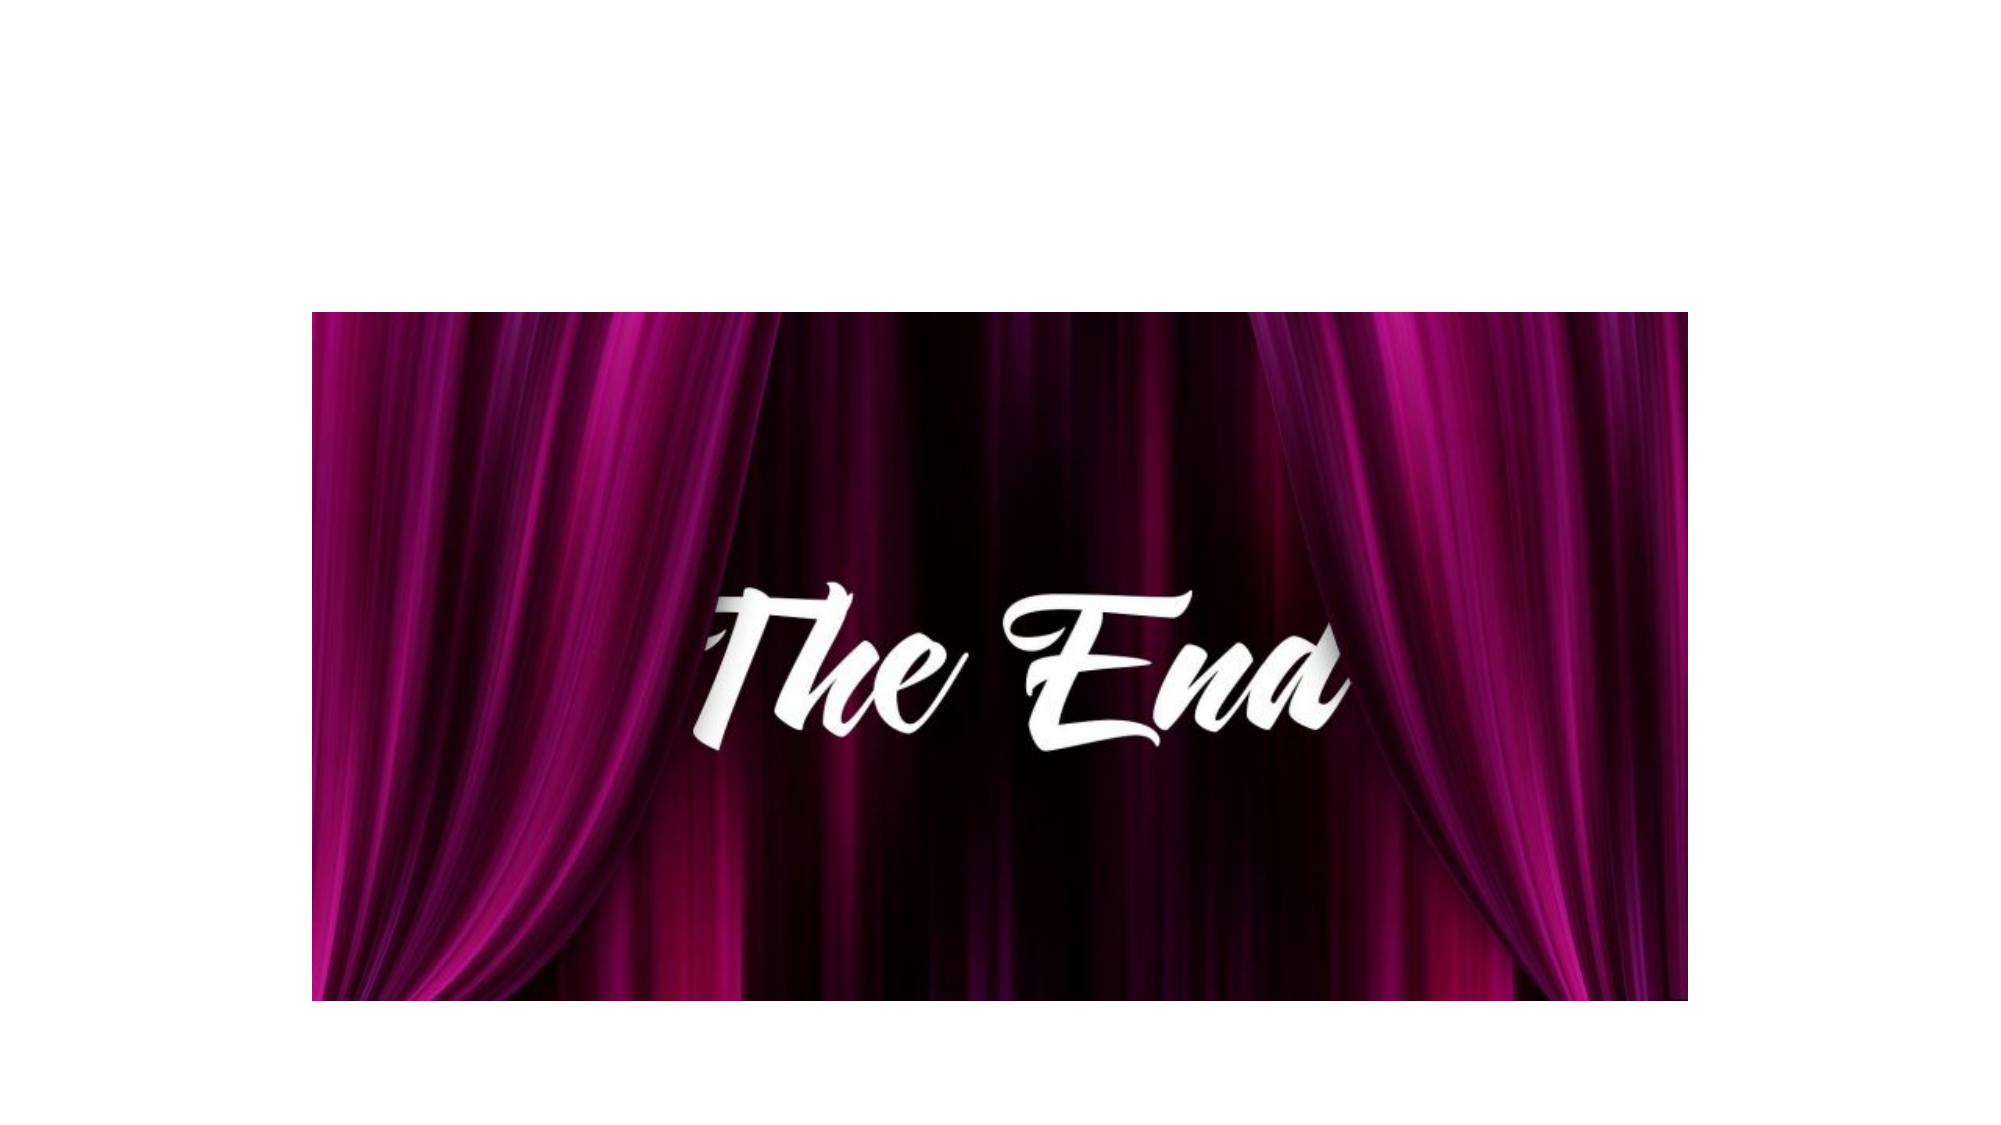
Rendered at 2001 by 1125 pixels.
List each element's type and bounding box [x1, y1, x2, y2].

list [311, 312, 1688, 1001]
